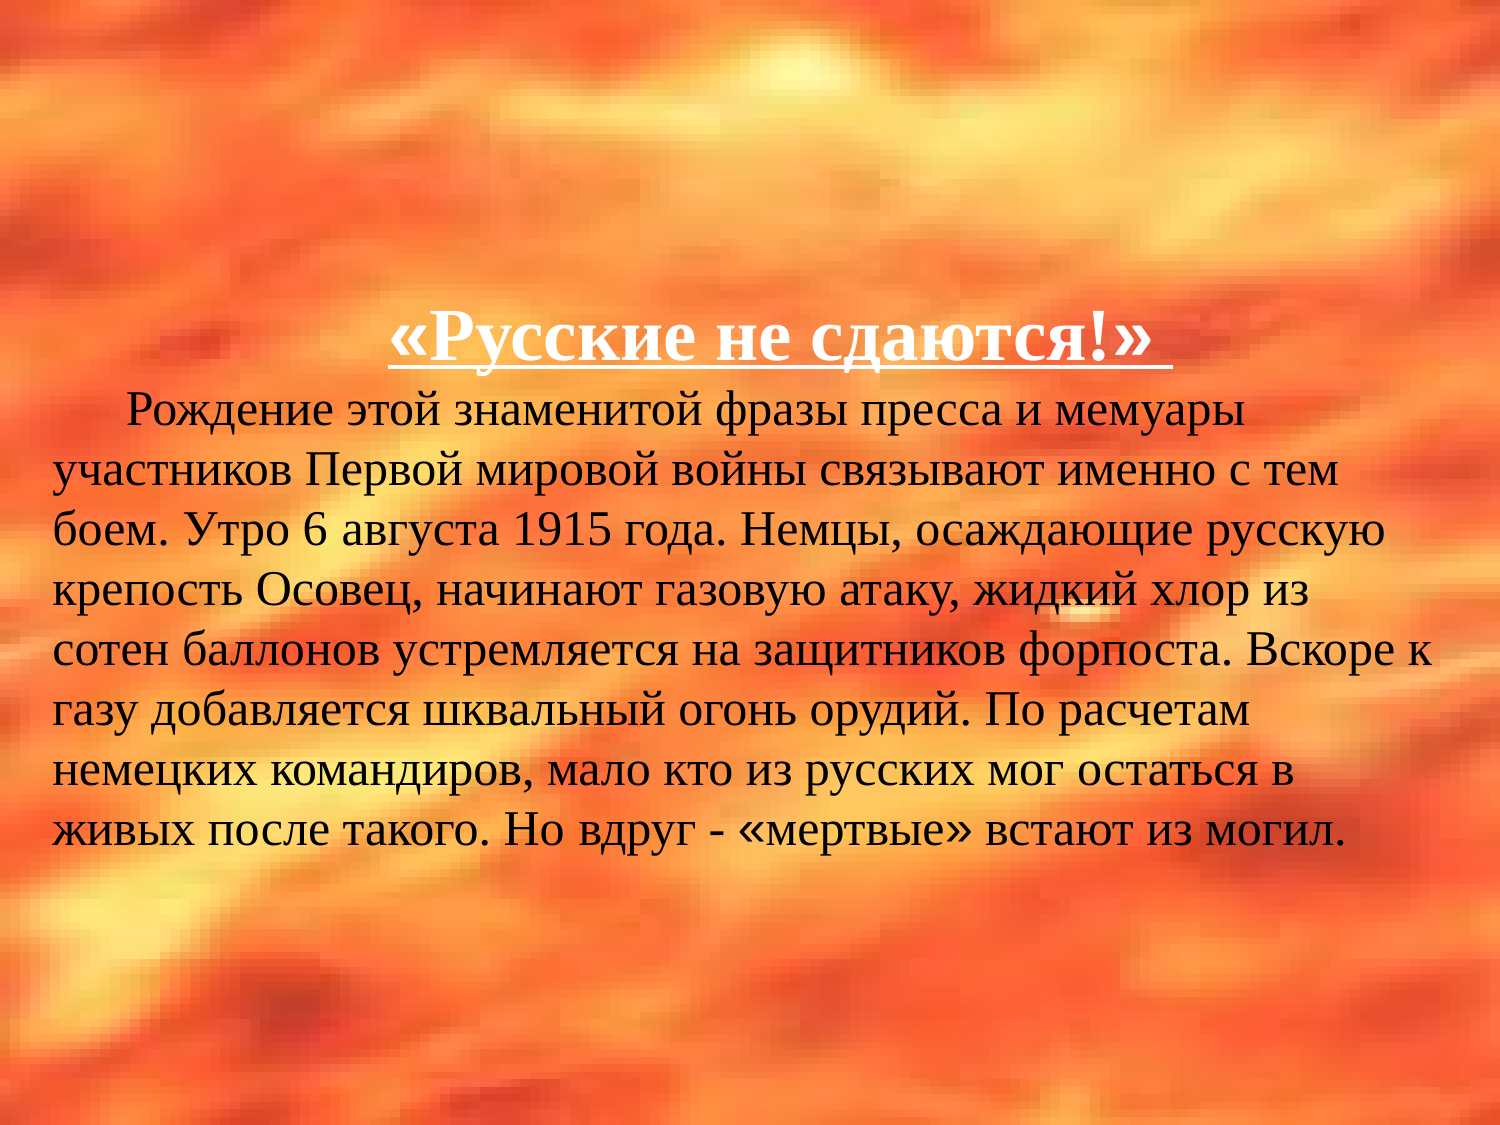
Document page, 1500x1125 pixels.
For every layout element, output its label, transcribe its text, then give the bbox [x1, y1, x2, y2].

picture [0, 0, 1500, 1125]
text_box «Русские не сдаются!» Рождение этой знаменитой фразы пресса и мемуары участников Первой мировой войны связывают именно с тем боем. Утро 6 августа 1915 года. Немцы, осаждающие русскую крепость Осовец, начинают газовую атаку, жидкий хлор из сотен баллонов устремляется на защитников форпоста. Вскоре к газу добавляется шквальный огонь орудий. По расчетам немецких командиров, мало кто из русских мог остаться в живых после такого. Но вдруг - «мертвые» встают из могил. [37, 277, 1450, 863]
